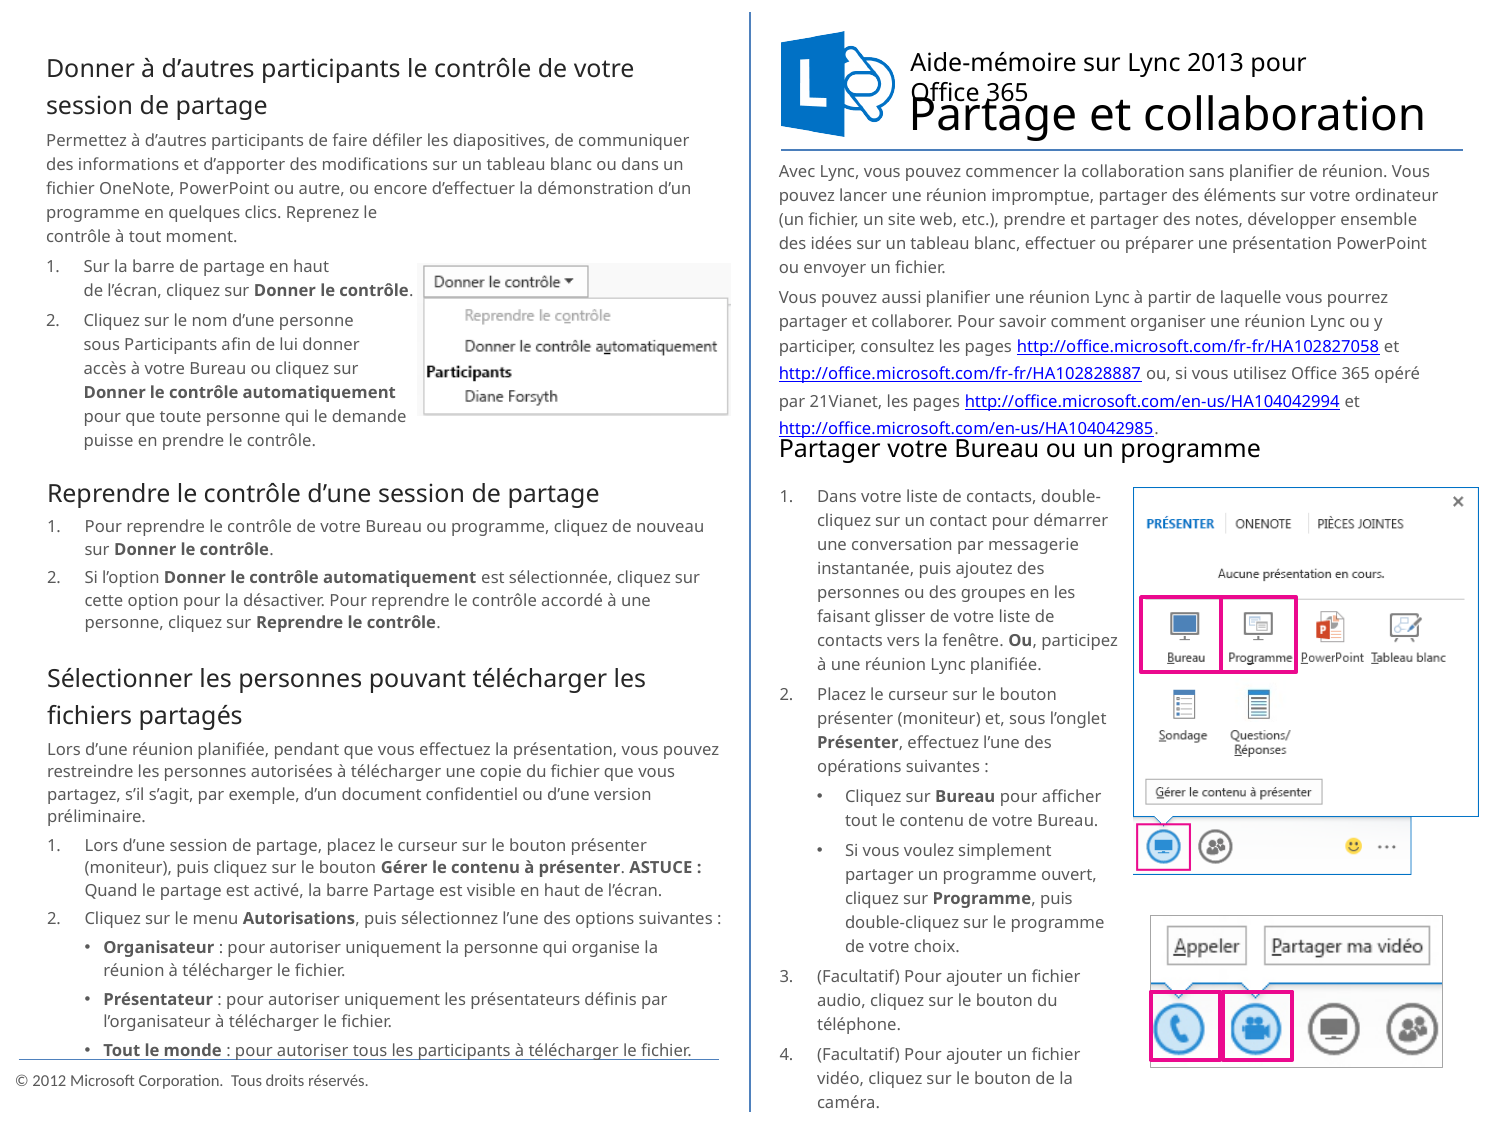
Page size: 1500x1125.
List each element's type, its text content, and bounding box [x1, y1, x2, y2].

picture [1132, 487, 1479, 876]
picture [417, 263, 731, 416]
text_box Reprendre le contrôle d’une session de partage Pour reprendre le contrôle de votre Bureau ou programme, cliquez de nouveau sur Donner le contrôle. Si l’option Donner le contrôle automatiquement est sélectionnée, cliquez sur cette option pour la désactiver. Pour reprendre le contrôle accordé à une personne, cliquez sur Reprendre le contrôle. [32, 462, 739, 640]
subtitle Aide-mémoire sur Lync 2013 pour Office 365 [900, 39, 1427, 77]
text_box Dans votre liste de contacts, double-cliquez sur un contact pour démarrer une conversation par messagerie instantanée, puis ajoutez des personnes ou des groupes en les faisant glisser de votre liste de contacts vers la fenêtre. Ou, participez à une réunion Lync planifiée. Placez le curseur sur le bouton présenter (moniteur) et, sous l’onglet Présenter, effectuez l’une des opérations suivantes : Cliquez sur Bureau pour afficher tout le contenu de votre Bureau. Si vous voulez simplement partager un programme ouvert, cliquez sur Programme, puis double-cliquez sur le programme de votre choix. (Facultatif) Pour ajouter un fichier audio, cliquez sur le bouton du téléphone. (Facultatif) Pour ajouter un fichier vidéo, cliquez sur le bouton de la caméra. [764, 474, 1133, 1119]
text_box Sélectionner les personnes pouvant télécharger les fichiers partagés Lors d’une réunion planifiée, pendant que vous effectuez la présentation, vous pouvez restreindre les personnes autorisées à télécharger une copie du fichier que vous partagez, s’il s’agit, par exemple, d’un document confidentiel ou d’une version préliminaire. Lors d’une session de partage, placez le curseur sur le bouton présenter (moniteur), puis cliquez sur le bouton Gérer le contenu à présenter. ASTUCE : Quand le partage est activé, la barre Partage est visible en haut de l’écran. Cliquez sur le menu Autorisations, puis sélectionnez l’une des options suivantes : Organisateur : pour autoriser uniquement la personne qui organise la réunion à télécharger le fichier. Présentateur : pour autoriser uniquement les présentateurs définis par l’organisateur à télécharger le fichier. Tout le monde : pour autoriser tous les participants à télécharger le fichier. [32, 647, 739, 1067]
text_box © 2012 Microsoft Corporation. Tous droits réservés. [0, 1061, 745, 1097]
text_box Partage et collaboration [899, 77, 1500, 142]
picture [1149, 915, 1443, 1068]
picture [780, 31, 896, 137]
text_box Avec Lync, vous pouvez commencer la collaboration sans planifier de réunion. Vous pouvez lancer une réunion impromptue, partager des éléments sur votre ordinateur (un fichier, un site web, etc.), prendre et partager des notes, développer ensemble des idées sur un tableau blanc, effectuer ou préparer une présentation PowerPoint ou envoyer un fichier. Vous pouvez aussi planifier une réunion Lync à partir de laquelle vous pourrez partager et collaborer. Pour savoir comment organiser une réunion Lync ou y participer, consultez les pages http://office.microsoft.com/fr-fr/HA102827058 et http://office.microsoft.com/fr-fr/HA102828887 ou, si vous utilisez Office 365 opéré par 21Vianet, les pages http://office.microsoft.com/en-us/HA104042994 et http://office.microsoft.com/en-us/HA104042985. [764, 149, 1464, 449]
text_box Donner à d’autres participants le contrôle de votre session de partage Permettez à d’autres participants de faire défiler les diapositives, de communiquer des informations et d’apporter des modifications sur un tableau blanc ou dans un fichier OneNote, PowerPoint ou autre, ou encore d’effectuer la démonstration d’un programme en quelques clics. Reprenez le contrôle à tout moment. Sur la barre de partage en haut de l’écran, cliquez sur Donner le contrôle. Cliquez sur le nom d’une personne sous Participants afin de lui donner accès à votre Bureau ou cliquez sur Donner le contrôle automatiquement pour que toute personne qui le demande puisse en prendre le contrôle. [31, 37, 719, 457]
text_box Partager votre Bureau ou un programme [764, 425, 1388, 470]
